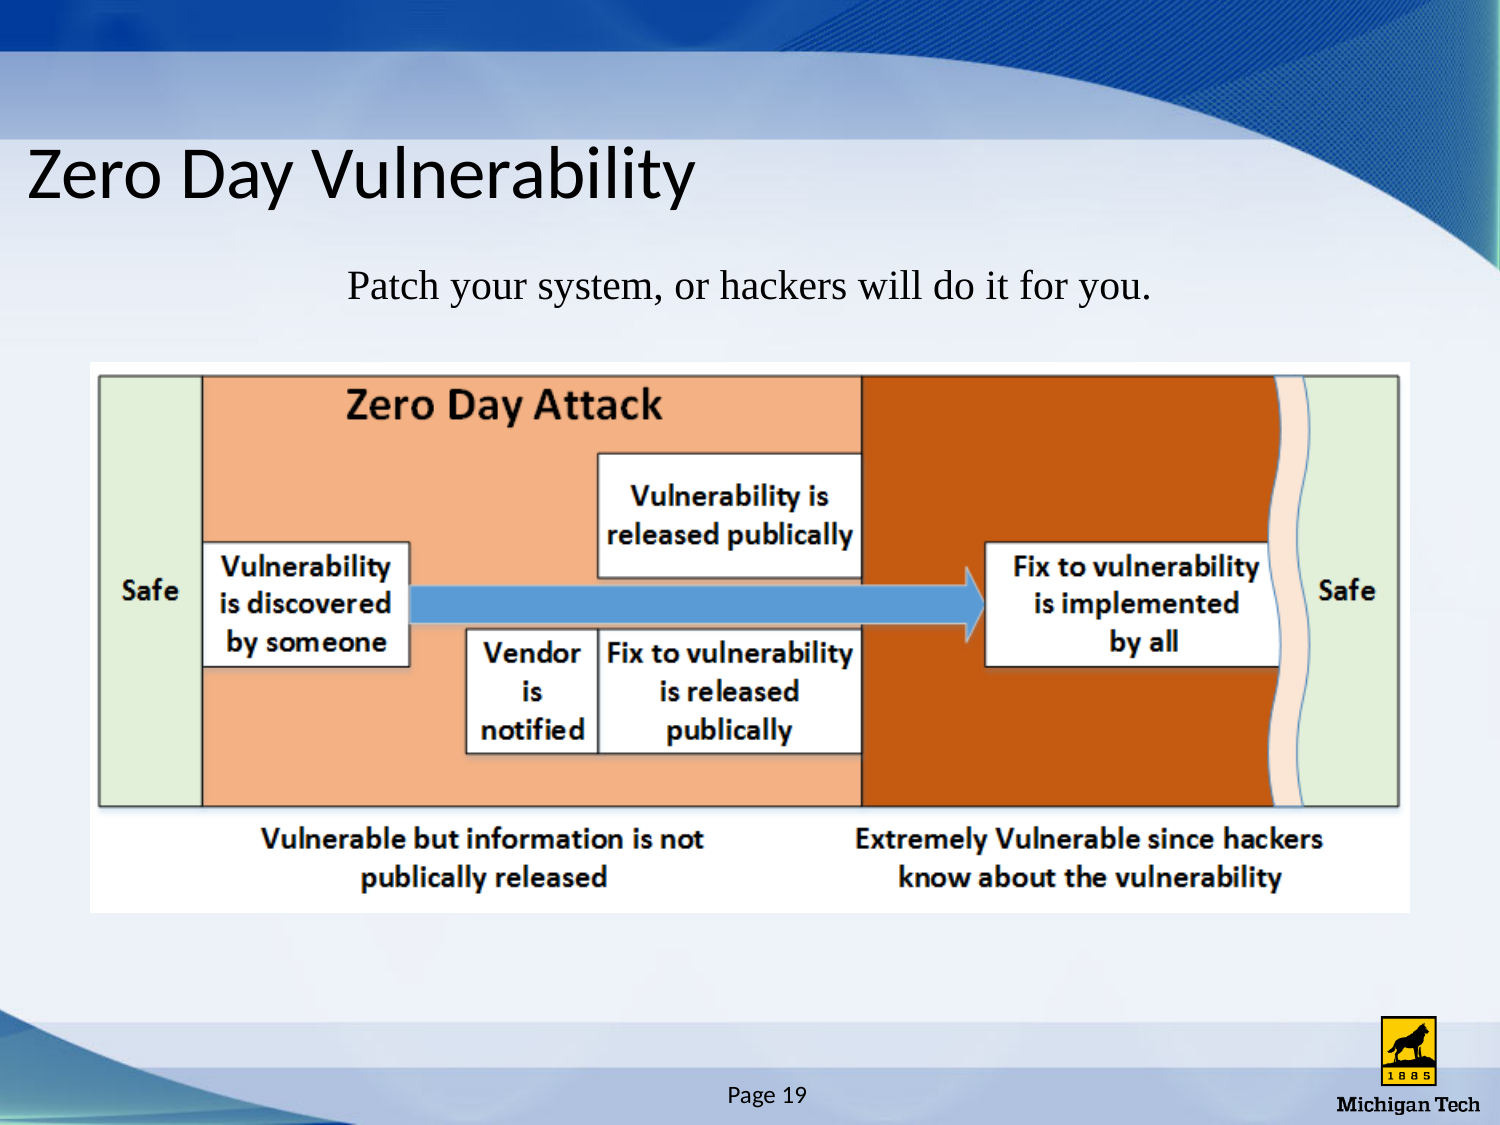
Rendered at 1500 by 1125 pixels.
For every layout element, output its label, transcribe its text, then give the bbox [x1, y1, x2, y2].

text_box Patch your system, or hackers will do it for you. [332, 250, 1168, 316]
picture [0, 0, 1500, 1125]
title Zero Day Vulnerability [12, 75, 1263, 263]
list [90, 362, 1410, 913]
